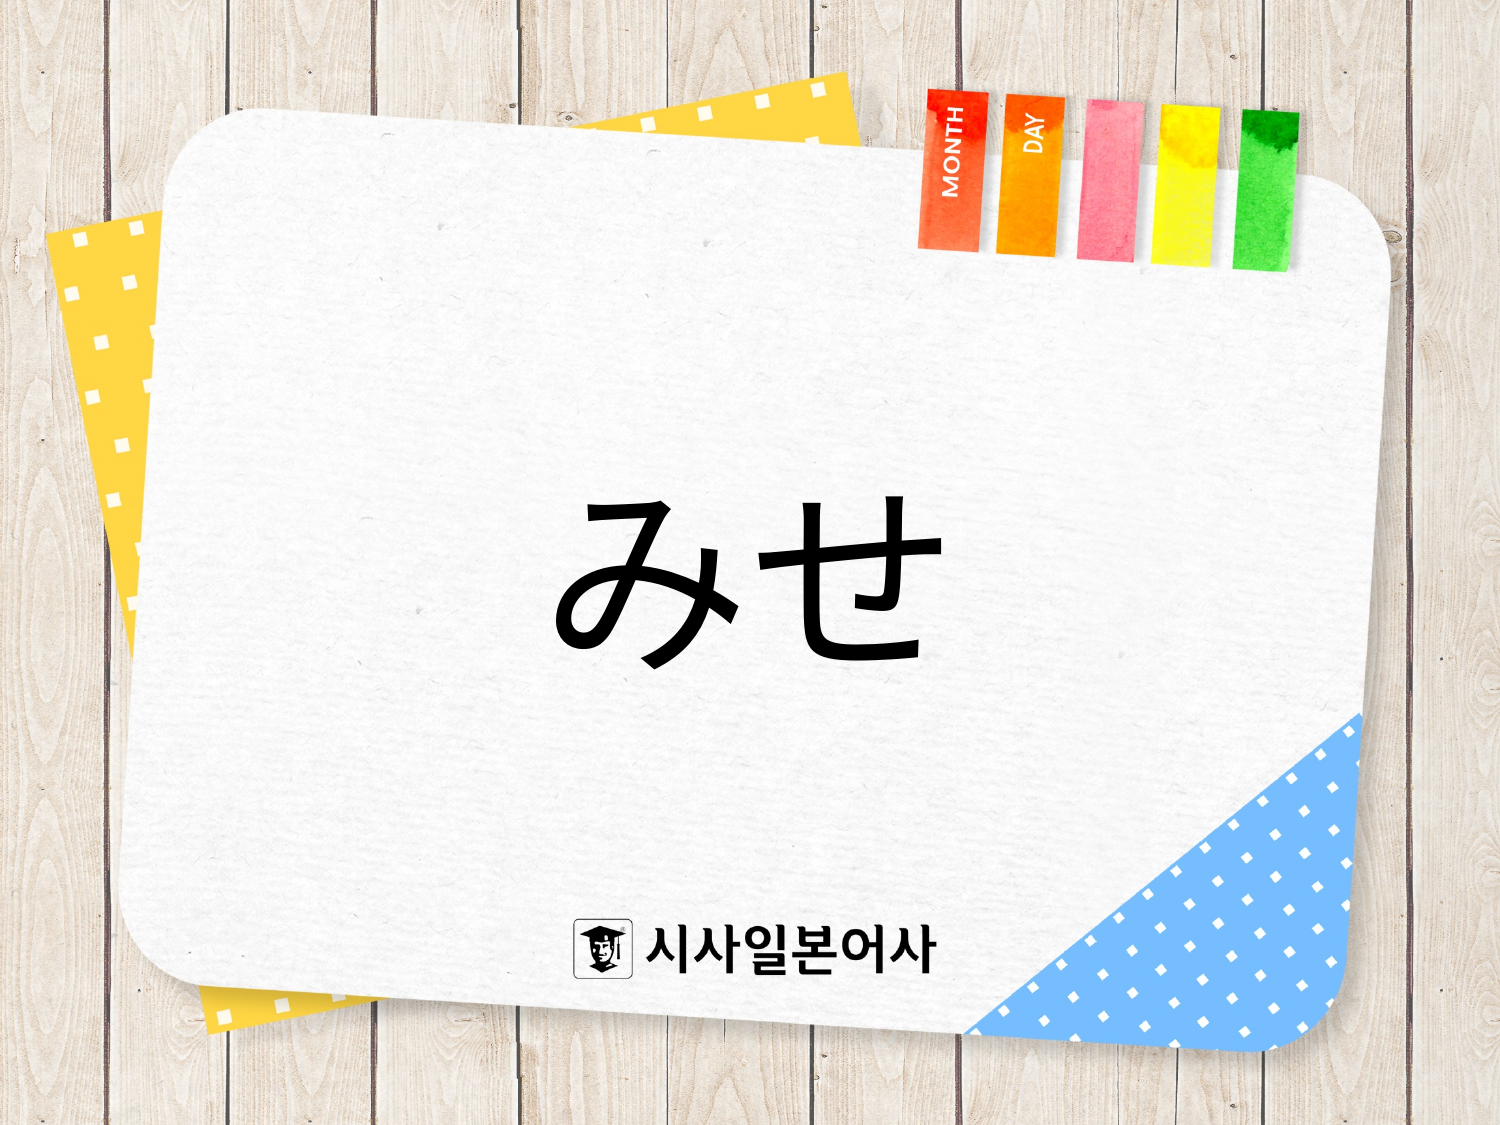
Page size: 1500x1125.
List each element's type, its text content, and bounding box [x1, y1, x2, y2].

title みせ [75, 338, 1425, 811]
picture [0, 0, 1500, 1125]
